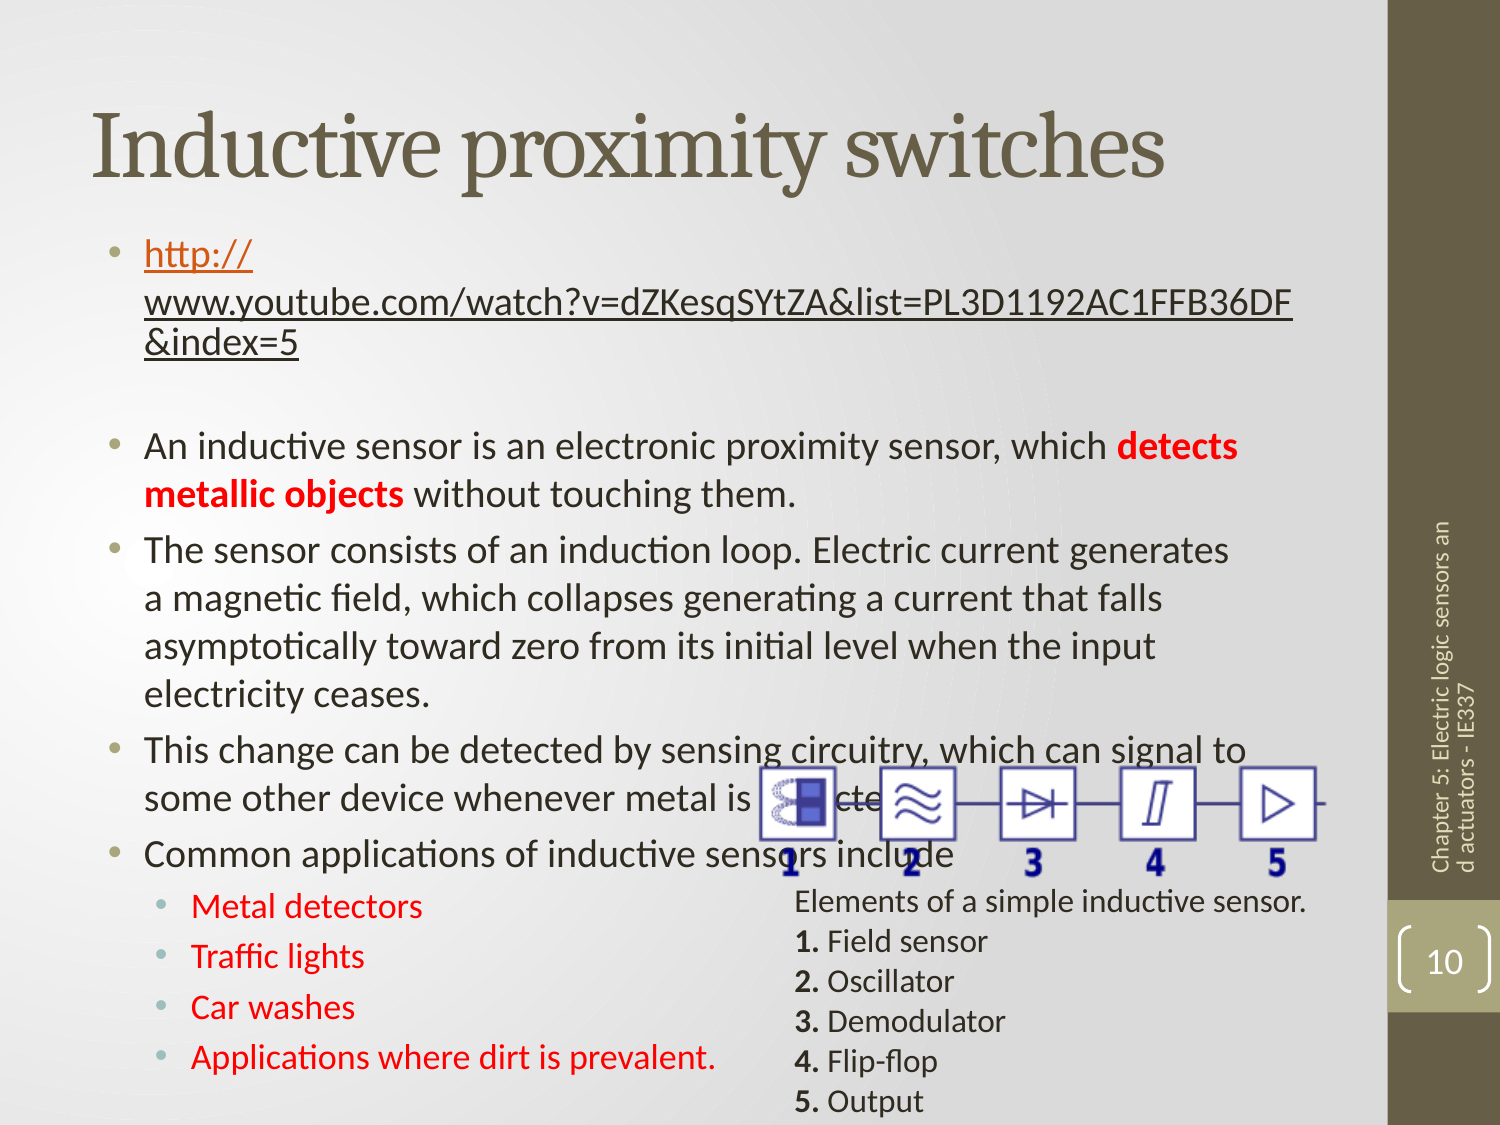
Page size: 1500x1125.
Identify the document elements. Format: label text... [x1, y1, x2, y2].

footer Chapter 5: Electric logic sensors and actuators - IE337 [1408, 500, 1469, 889]
slide_number 10 [1397, 925, 1492, 994]
picture [749, 762, 1337, 889]
title Inductive proximity switches [75, 45, 1325, 219]
list http://www.youtube.com/watch?v=dZKesqSYtZA&list=PL3D1192AC1FFB36DF&index=5 An inductive sensor is an electronic proximity sensor, which detects metallic objects without touching them. The sensor consists of an induction loop. Electric current generates a magnetic field, which collapses generating a current that falls asymptotically toward zero from its initial level when the input electricity ceases. This change can be detected by sensing circuitry, which can signal to some other device whenever metal is detected Common applications of inductive sensors include Metal detectors Traffic lights Car washes Applications where dirt is prevalent. [75, 219, 1325, 1050]
text_box Elements of a simple inductive sensor. 1. Field sensor 2. Oscillator 3. Demodulator 4. Flip-flop 5. Output [779, 871, 1388, 1125]
